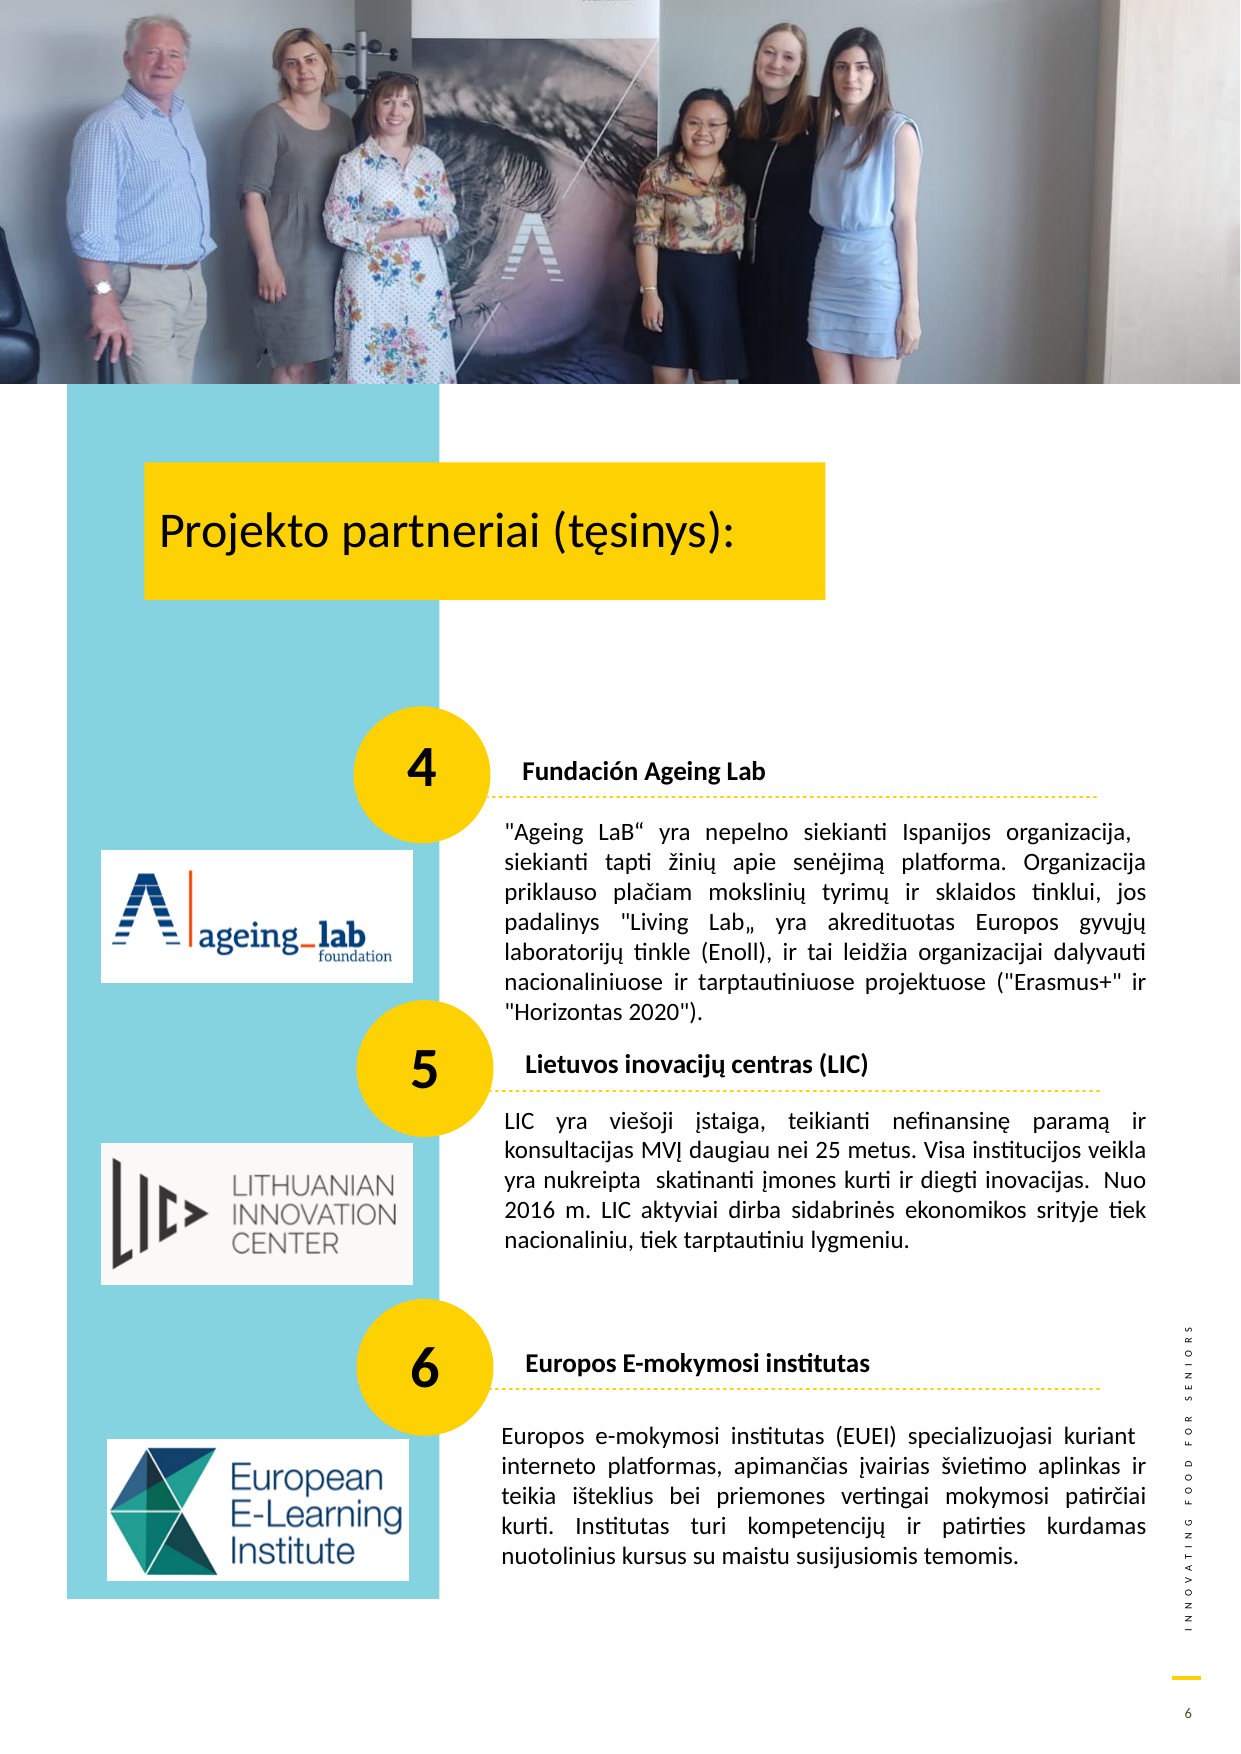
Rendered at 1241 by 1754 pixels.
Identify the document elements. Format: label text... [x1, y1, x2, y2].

picture [106, 1439, 409, 1581]
picture [0, 0, 1241, 391]
list "Ageing LaB“ yra nepelno siekianti Ispanijos organizacija, siekianti tapti žinių apie senėjimą platforma. Organizacija priklauso plačiam mokslinių tyrimų ir sklaidos tinklui, jos padalinys "Living Lab„ yra akredituotas Europos gyvųjų laboratorijų tinkle (Enoll), ir tai leidžia organizacijai dalyvauti nacionaliniuose ir tarptautiniuose projektuose ("Erasmus+" ir "Horizontas 2020"). [489, 807, 1162, 972]
list Europos e-mokymosi institutas (EUEI) specializuojasi kuriant interneto platformas, apimančias įvairias švietimo aplinkas ir teikia išteklius bei priemones vertingai mokymosi patirčiai kurti. Institutas turi kompetencijų ir patirties kurdamas nuotolinius kursus su maistu susijusiomis temomis. [486, 1412, 1162, 1576]
list 5 [360, 1017, 490, 1122]
list Europos E-mokymosi institutas [510, 1341, 1082, 1396]
list Fundación Ageing Lab [507, 749, 1085, 803]
list Projekto partneriai (tęsinys): [144, 462, 826, 600]
list Lietuvos inovacijų centras (LIC) [510, 1042, 1085, 1097]
list 4 [357, 715, 487, 820]
list LIC yra viešoji įstaiga, teikianti nefinansinę paramą ir konsultacijas MVĮ daugiau nei 25 metus. Visa institucijos veikla yra nukreipta skatinanti įmones kurti ir diegti inovacijas. Nuo 2016 m. LIC aktyviai dirba sidabrinės ekonomikos srityje tiek nacionaliniu, tiek tarptautiniu lygmeniu. [489, 1096, 1162, 1260]
list 6 [360, 1316, 490, 1421]
picture [101, 1143, 413, 1285]
picture [101, 850, 413, 983]
